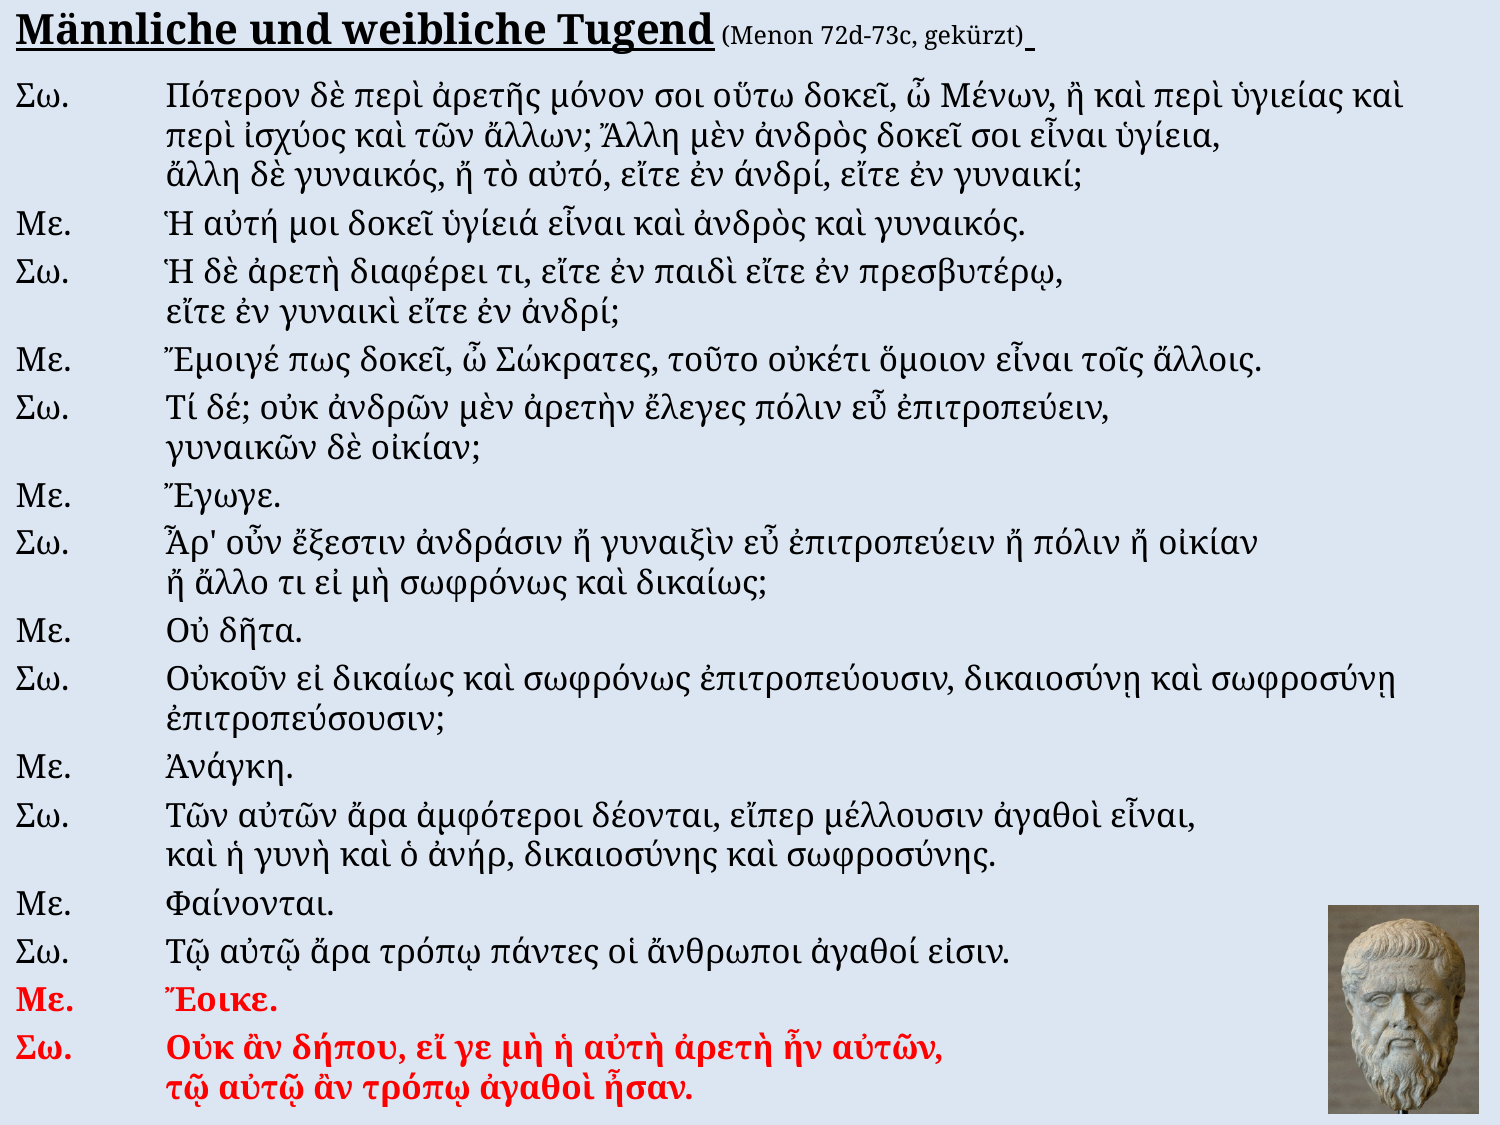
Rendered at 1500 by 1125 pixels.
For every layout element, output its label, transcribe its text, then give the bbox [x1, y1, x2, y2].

picture [1328, 904, 1479, 1114]
text_box Männliche und weibliche Tugend (Menon 72d-73c, gekürzt) Σω. Πότερον δὲ περὶ ἀρετῆς μόνον σοι οὕτω δοκεῖ, ὦ Μένων, ἢ καὶ περὶ ὑγιείας καὶ περὶ ἰσχύος καὶ τῶν ἄλλων; Ἄλλη μὲν ἀνδρὸς δοκεῖ σοι εἶναι ὑγίεια, ἄλλη δὲ γυναικός, ἤ τὸ αὐτό, εἴτε ἐν άνδρί, εἴτε ἐν γυναικί; Με. Ἡ αὐτή μοι δοκεῖ ὑγίειά εἶναι καὶ ἀνδρὸς καὶ γυναικός. Σω. Ἡ δὲ ἀρετὴ διαφέρει τι, εἴτε ἐν παιδὶ εἴτε ἐν πρεσβυτέρῳ, εἴτε ἐν γυναικὶ εἴτε ἐν ἀνδρί; Με. Ἔμοιγέ πως δοκεῖ, ὦ Σώκρατες, τοῦτο οὐκέτι ὅμοιον εἶναι τοῖς ἄλλοις. Σω. Τί δέ; οὐκ ἀνδρῶν μὲν ἀρετὴν ἔλεγες πόλιν εὖ ἐπιτροπεύειν, γυναικῶν δὲ οἰκίαν; Με. Ἔγωγε. Σω. Ἆρ' οὖν ἔξεστιν ἀνδράσιν ἤ γυναιξὶν εὖ ἐπιτροπεύειν ἤ πόλιν ἤ οἰκίαν ἤ ἄλλο τι εἰ μὴ σωφρόνως καὶ δικαίως; Με. Οὐ δῆτα. Σω. Οὐκοῦν εἰ δικαίως καὶ σωφρόνως ἐπιτροπεύουσιν, δικαιοσύνῃ καὶ σωφροσύνῃ ἐπιτροπεύσουσιν; Με. Ἀνάγκη. Σω. Τῶν αὐτῶν ἄρα ἀμφότεροι δέονται, εἴπερ μέλλουσιν ἀγαθοὶ εἶναι, καὶ ἡ γυνὴ καὶ ὁ ἀνήρ, δικαιοσύνης καὶ σωφροσύνης. Με. Φαίνονται. Σω. Τῷ αὐτῷ ἄρα τρόπῳ πάντες οἱ ἄνθρωποι ἀγαθοί εἰσιν. Με. Ἔοικε. Σω. Οὐκ ἂν δήπου, εἴ γε μὴ ἡ αὐτὴ ἀρετὴ ἦν αὐτῶν, τῷ αὐτῷ ἂν τρόπῳ ἀγαθοὶ ἦσαν. [0, 0, 1480, 1114]
